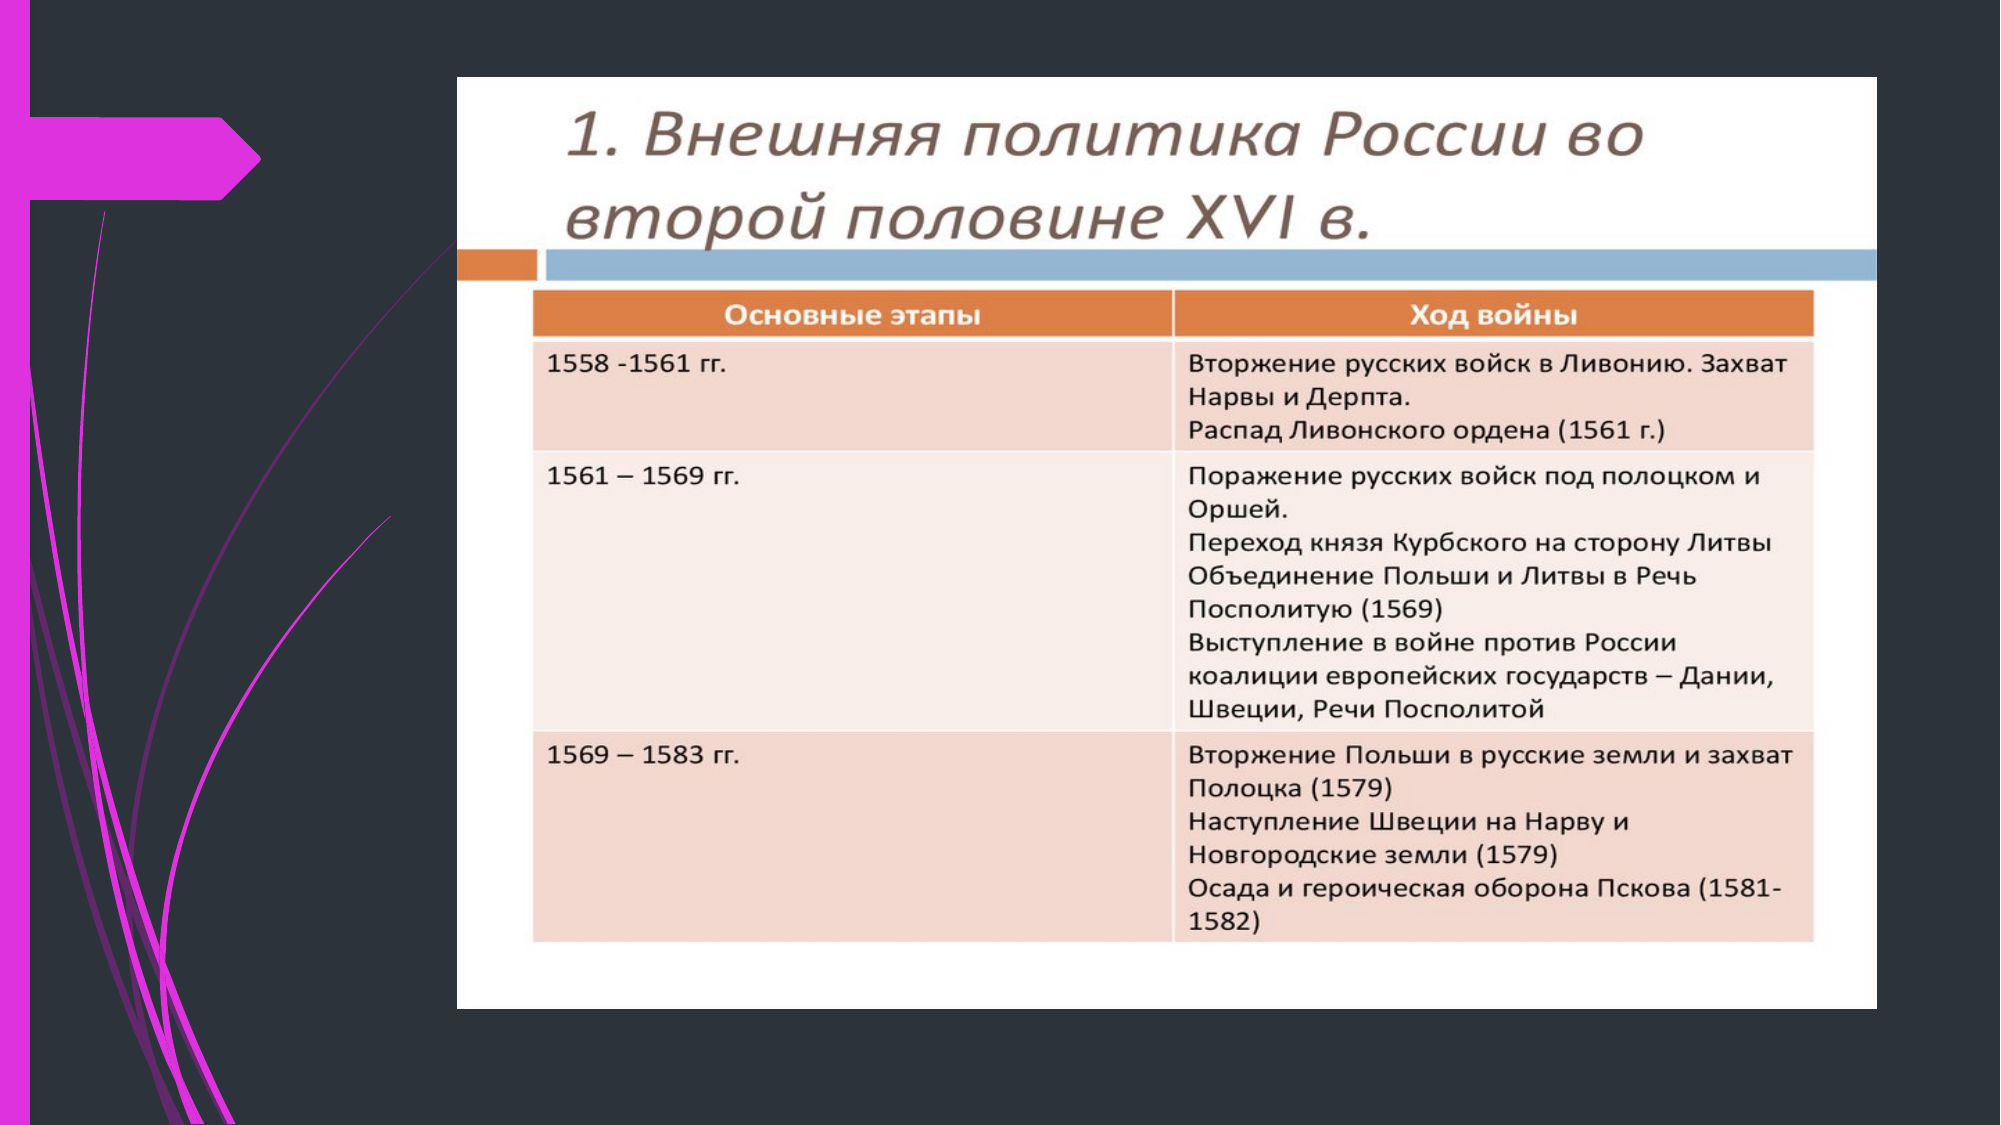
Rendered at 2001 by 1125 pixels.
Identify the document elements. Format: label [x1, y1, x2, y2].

list [456, 77, 1877, 1009]
